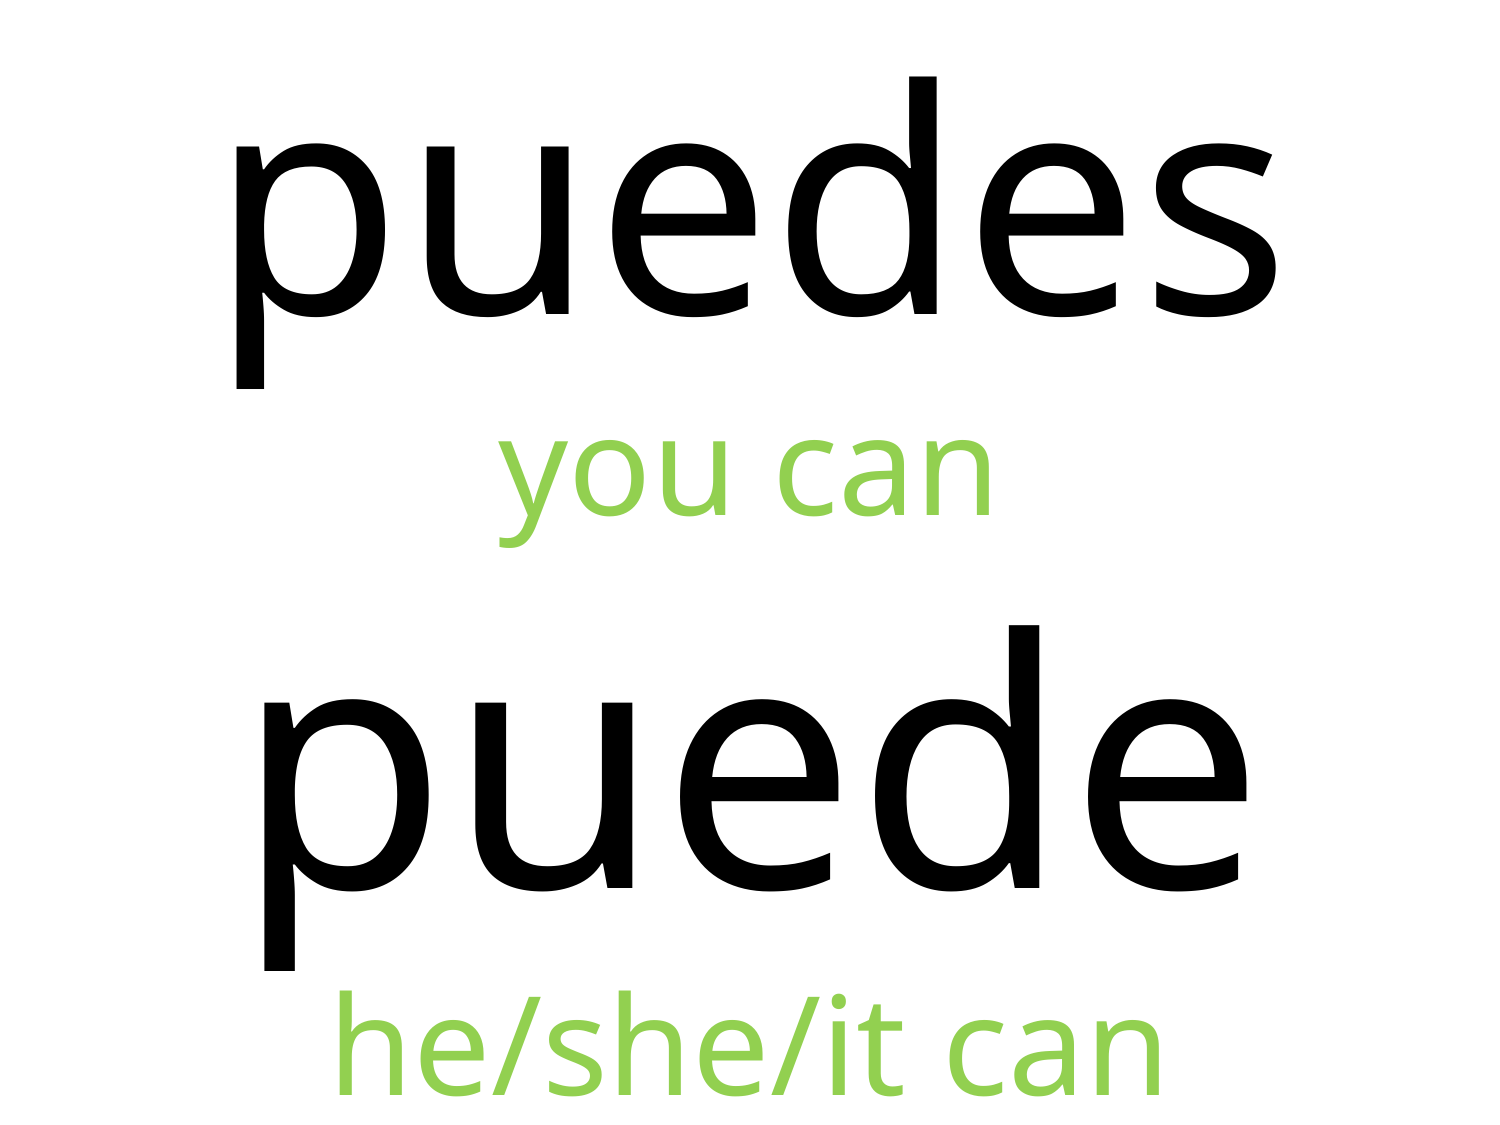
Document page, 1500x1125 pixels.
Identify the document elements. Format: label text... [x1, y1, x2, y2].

title puedes you can puede he/she/it can [75, 0, 1425, 1125]
